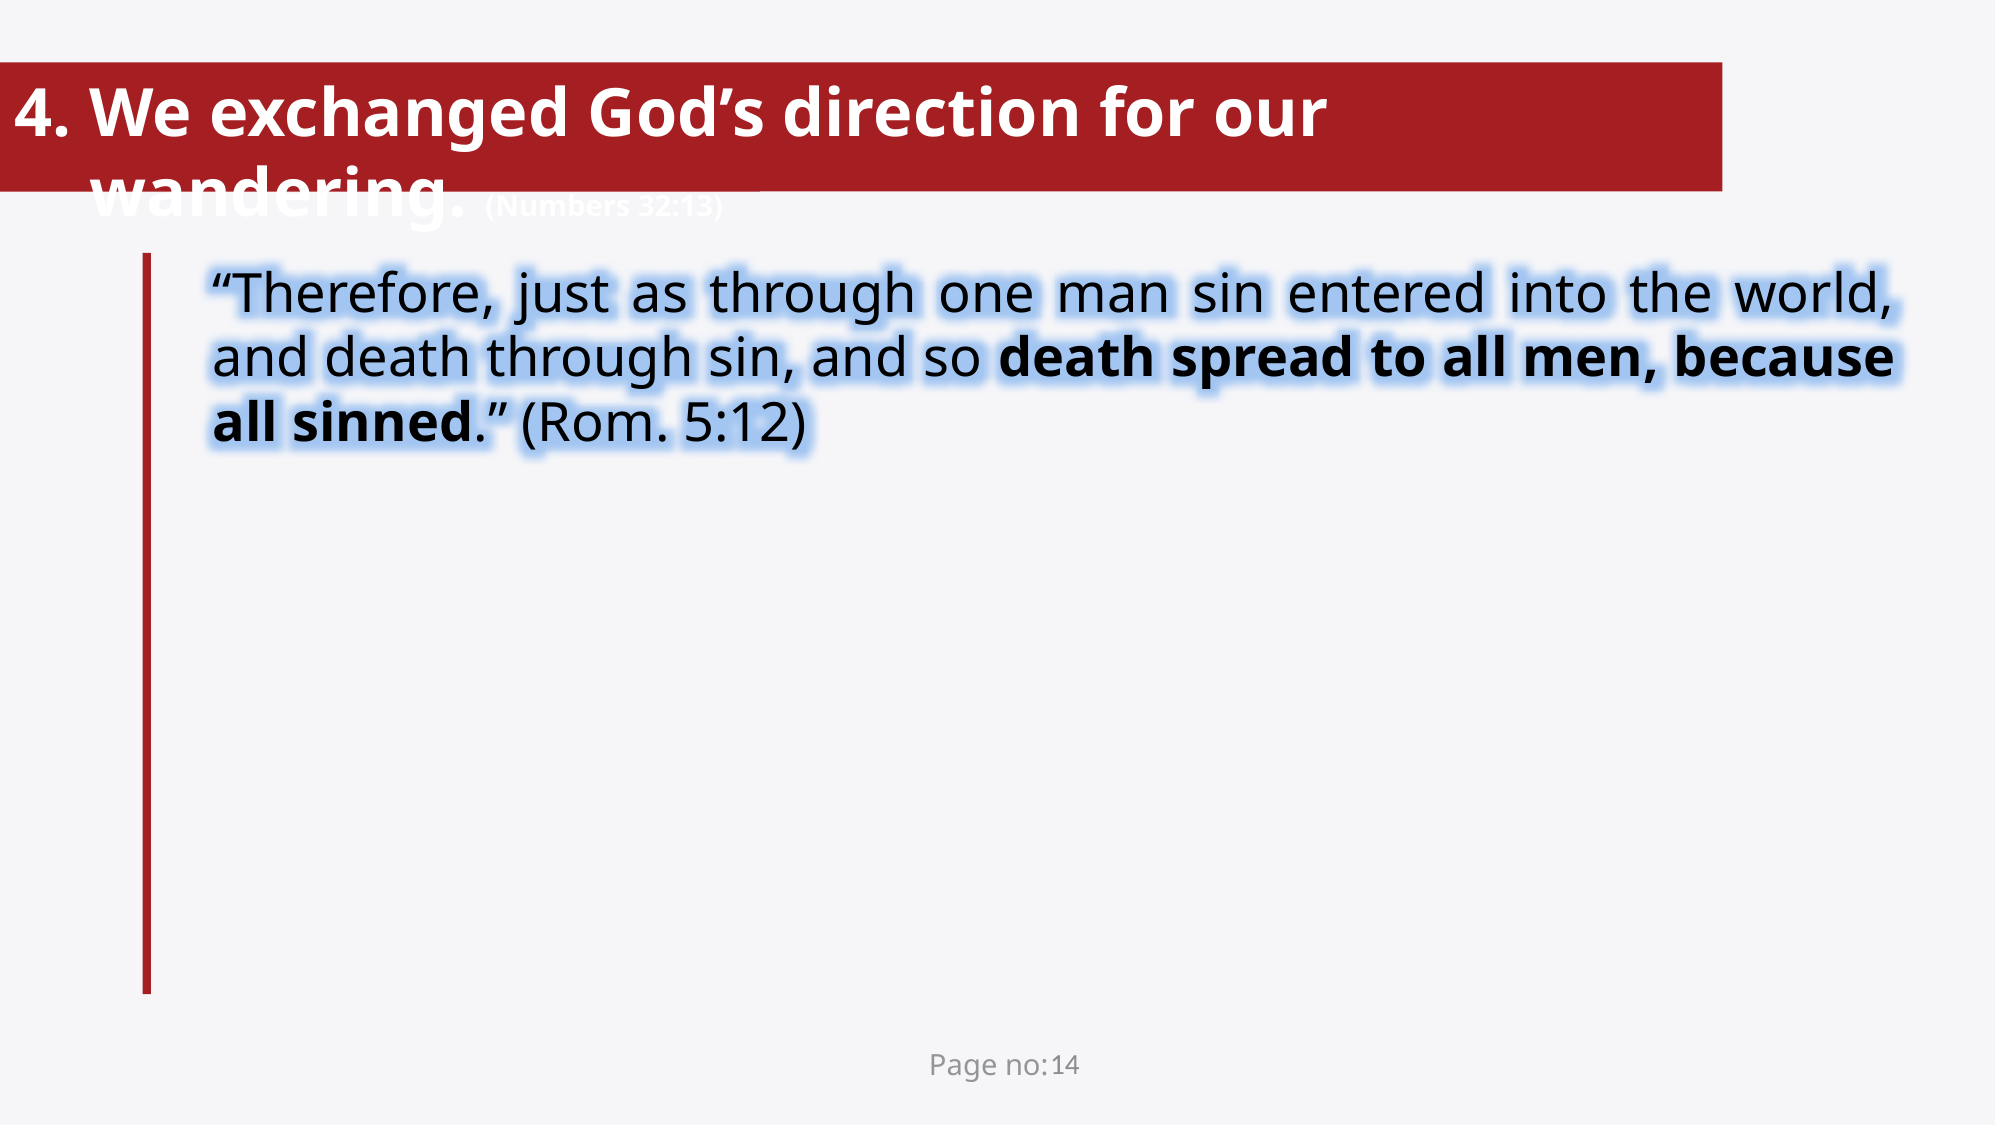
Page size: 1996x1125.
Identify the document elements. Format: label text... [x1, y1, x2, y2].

text_box We exchanged God’s direction for our wandering. (Numbers 32:13) [17, 73, 1704, 223]
text_box “Therefore, just as through one man sin entered into the world, and death through sin, and so death spread to all men, because all sinned.” (Rom. 5:12) [198, 250, 1911, 461]
text_box [758, 60, 1724, 193]
